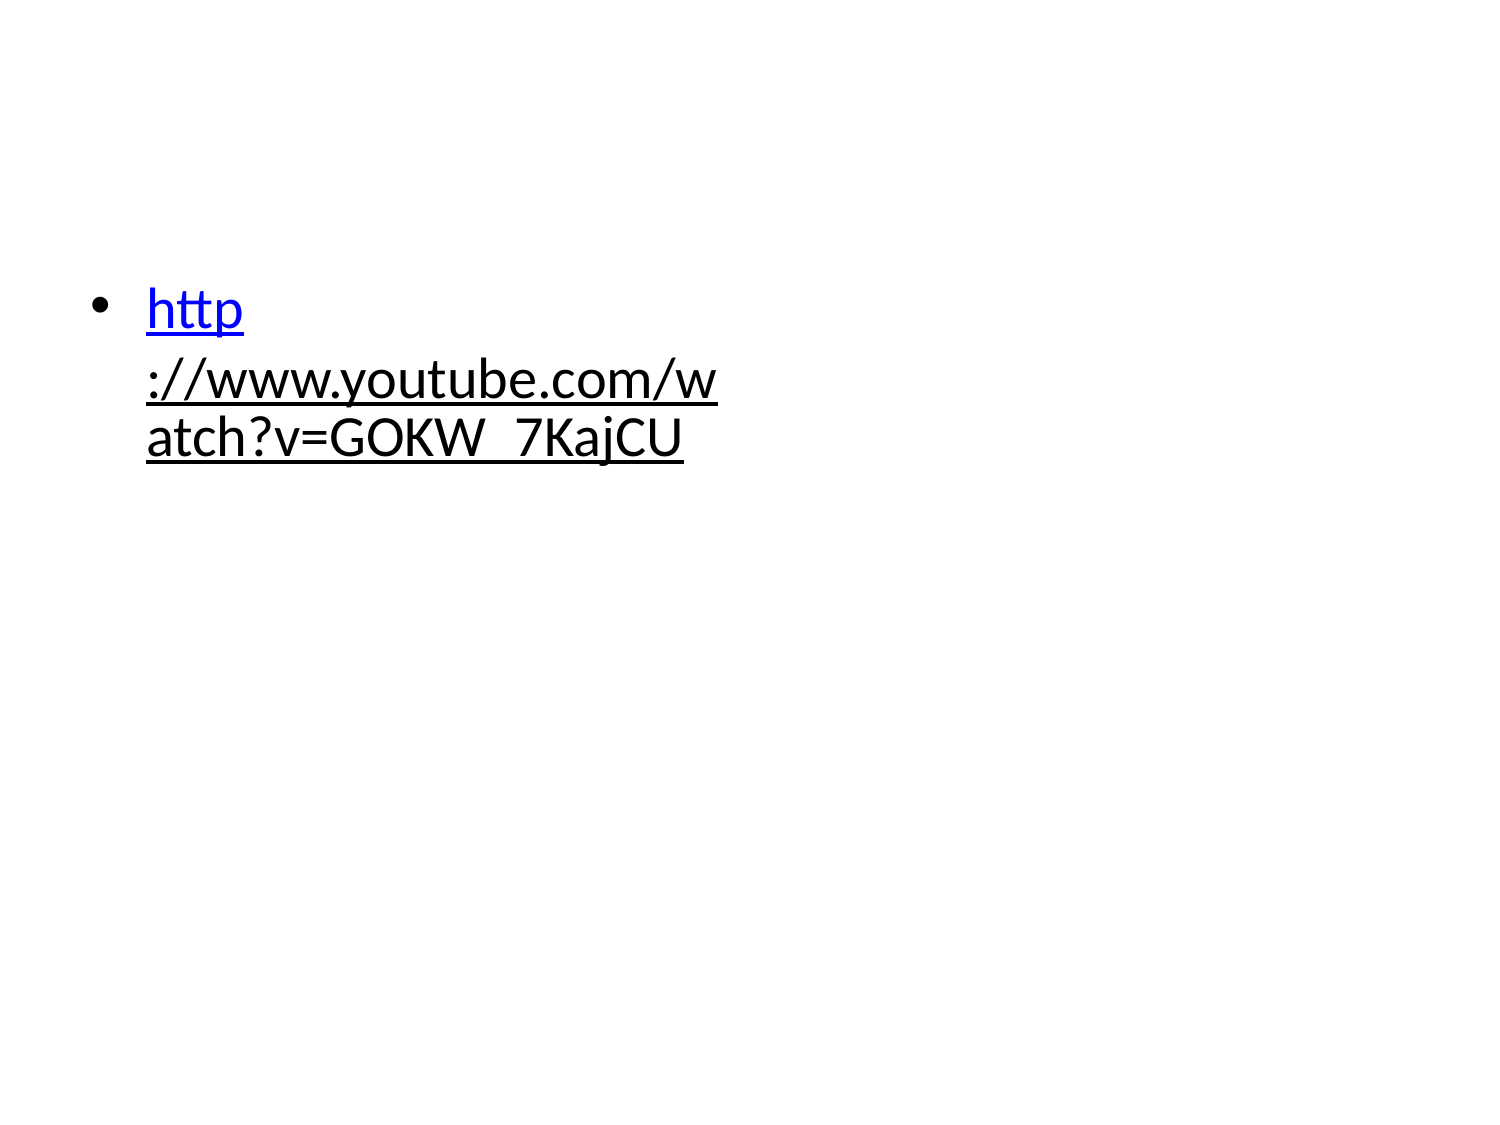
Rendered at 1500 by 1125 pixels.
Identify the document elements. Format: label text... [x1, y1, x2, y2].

list http://www.youtube.com/watch?v=GOKW_7KajCU [75, 262, 738, 1005]
